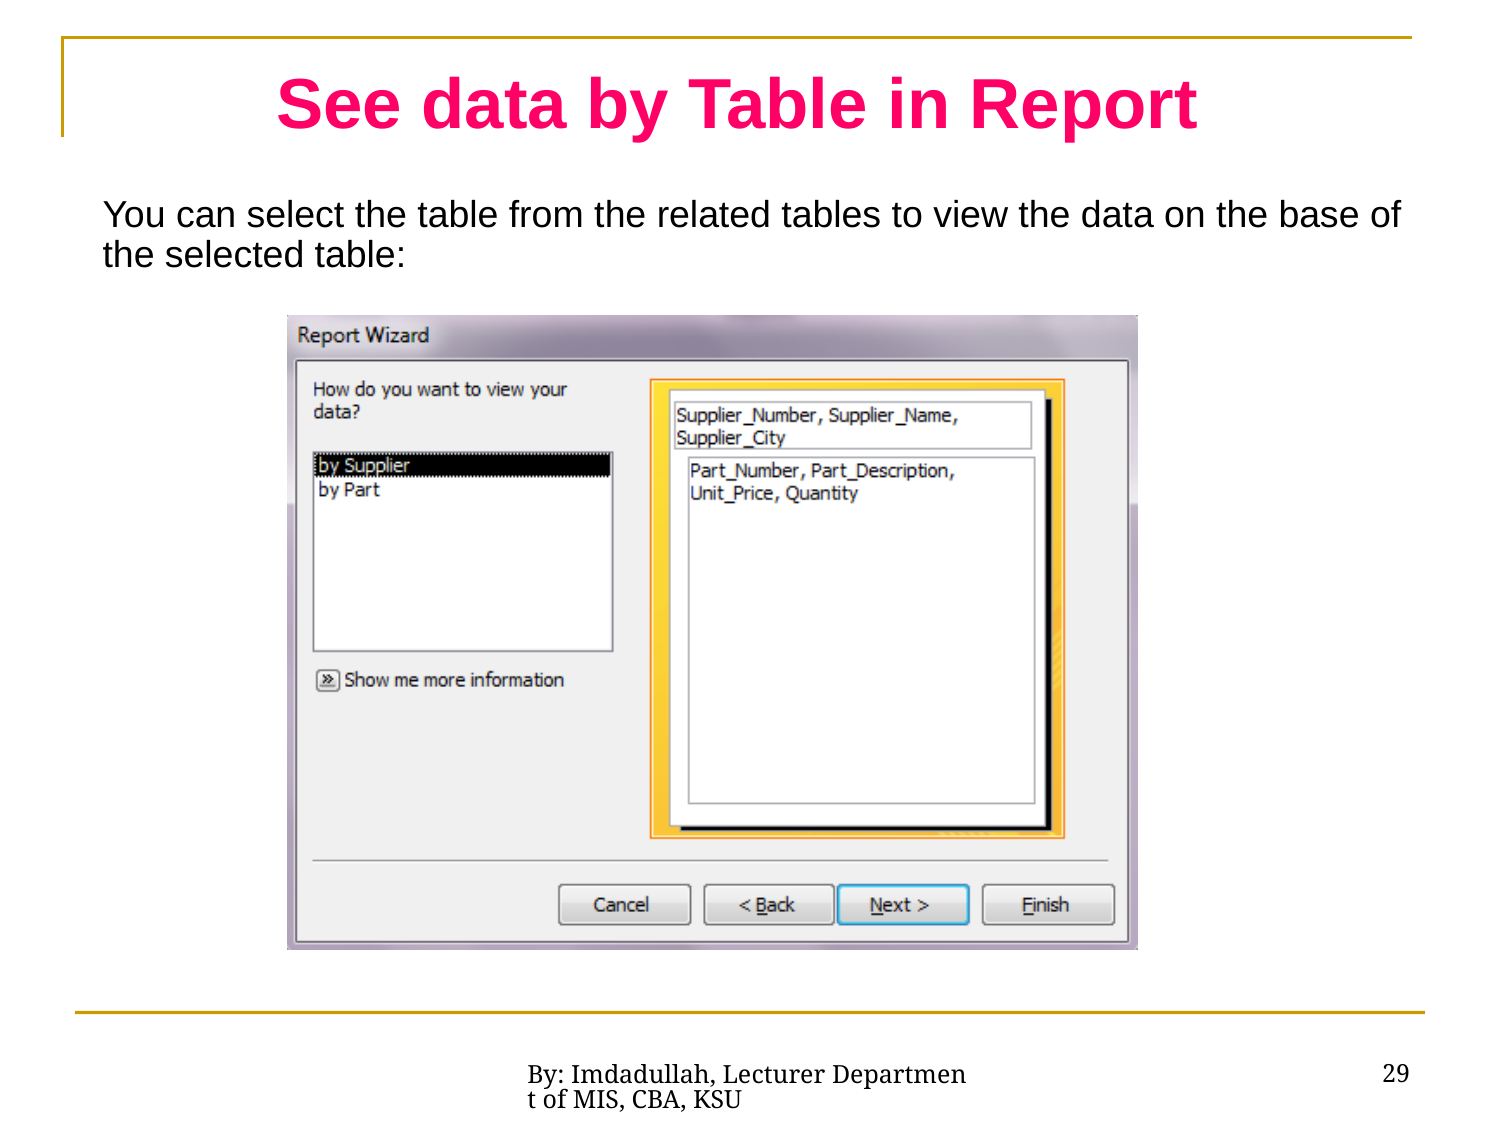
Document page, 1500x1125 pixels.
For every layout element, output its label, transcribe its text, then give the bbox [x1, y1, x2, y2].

picture [287, 315, 1138, 951]
list You can select the table from the related tables to view the data on the base of the selected table: [87, 187, 1450, 963]
footer By: Imdadullah, Lecturer Department of MIS, CBA, KSU [512, 1025, 988, 1100]
slide_number 29 [1074, 1024, 1425, 1100]
title See data by Table in Report [62, 50, 1413, 188]
